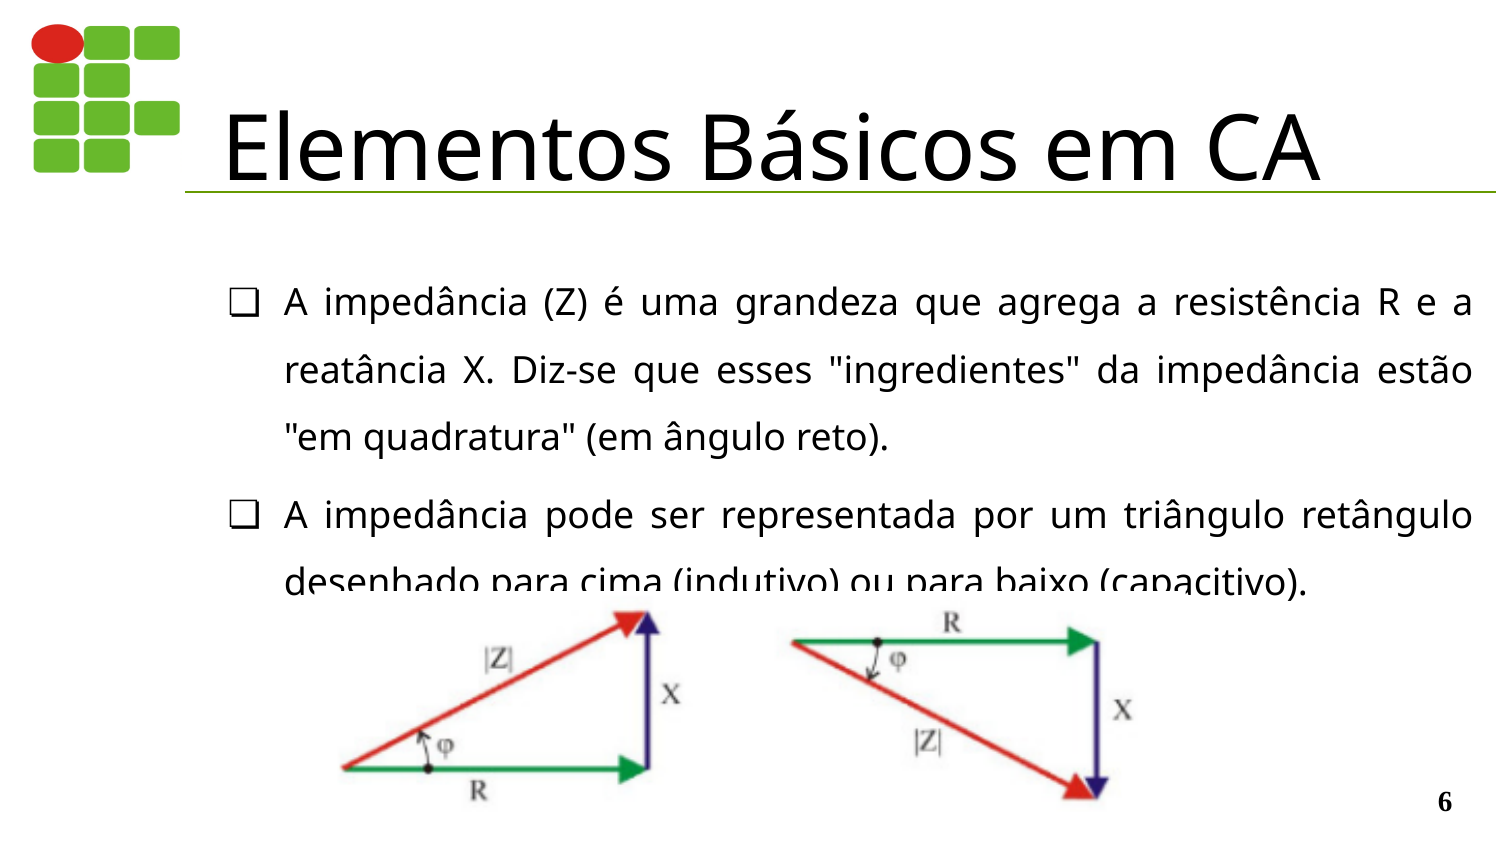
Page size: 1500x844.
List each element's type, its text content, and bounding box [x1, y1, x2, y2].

list A impedância (Z) é uma grandeza que agrega a resistência R e a reatância X. Diz-se que esses "ingredientes" da impedância estão "em quadratura" (em ângulo reto). [193, 248, 1490, 448]
title Elementos Básicos em CA [206, 26, 1468, 207]
text_box ‹#› [1390, 768, 1468, 825]
picture [29, 23, 182, 174]
list A impedância pode ser representada por um triângulo retângulo desenhado para cima (indutivo) ou para baixo (capacitivo). [193, 460, 1490, 592]
picture [314, 590, 1186, 825]
